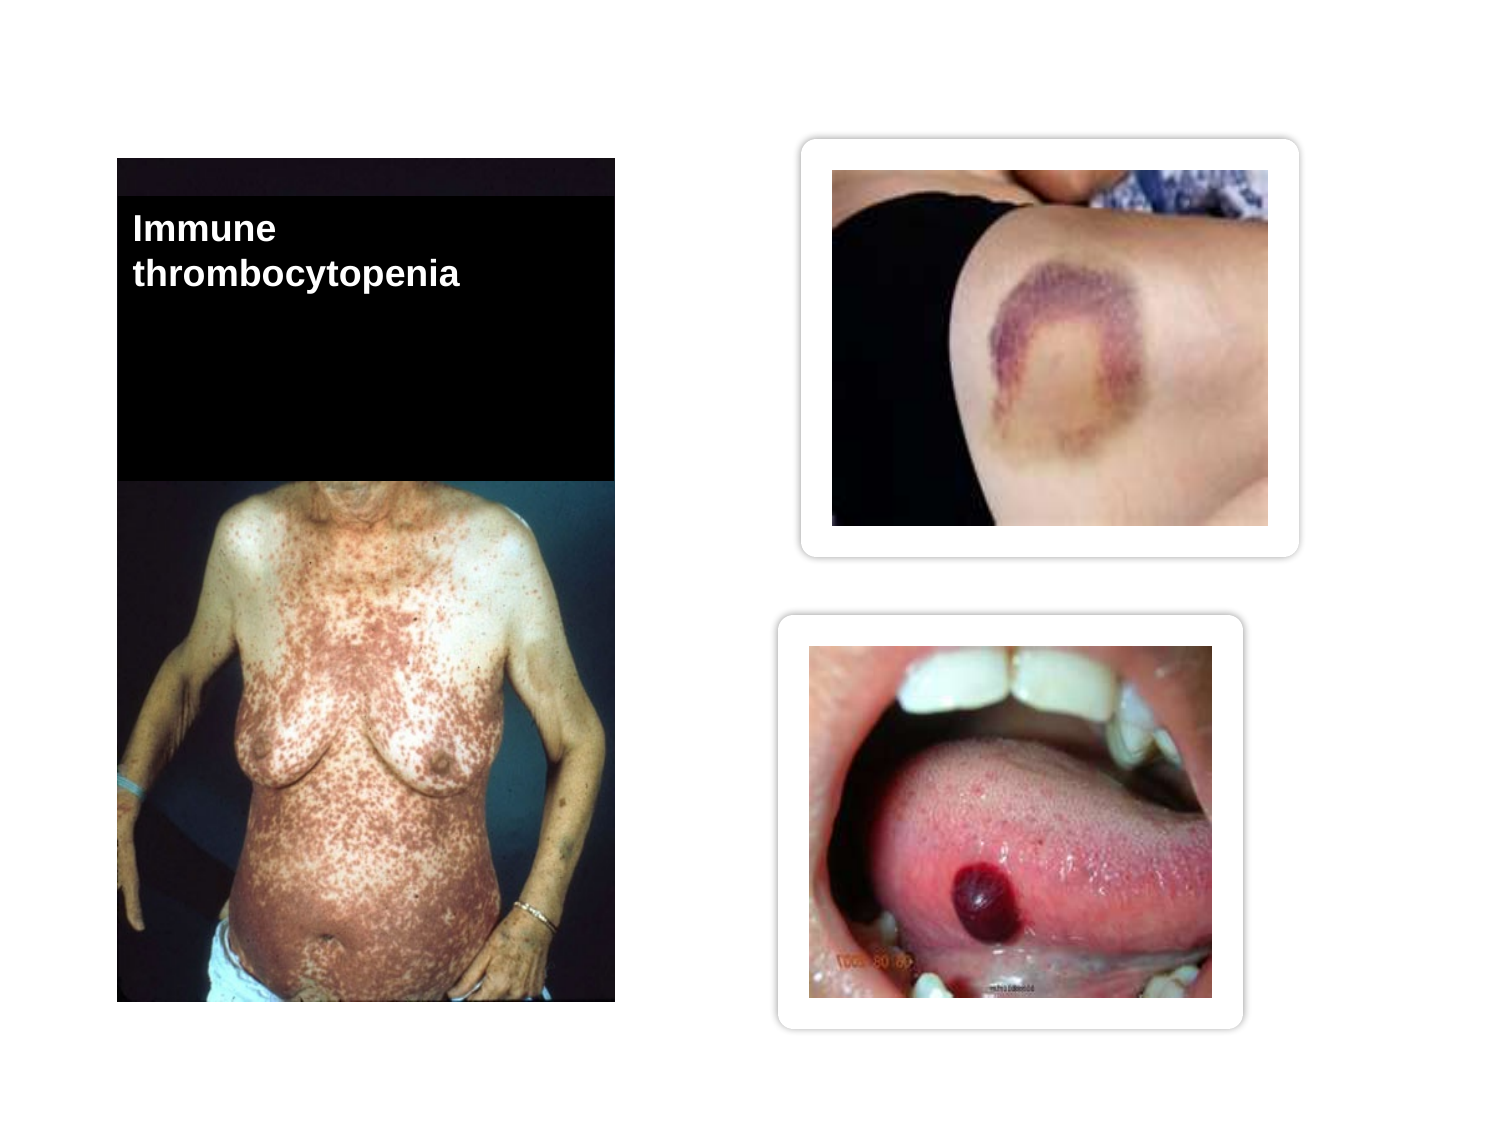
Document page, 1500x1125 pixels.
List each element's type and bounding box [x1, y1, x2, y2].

picture [808, 645, 1213, 998]
list [117, 158, 615, 1003]
picture [831, 170, 1268, 526]
